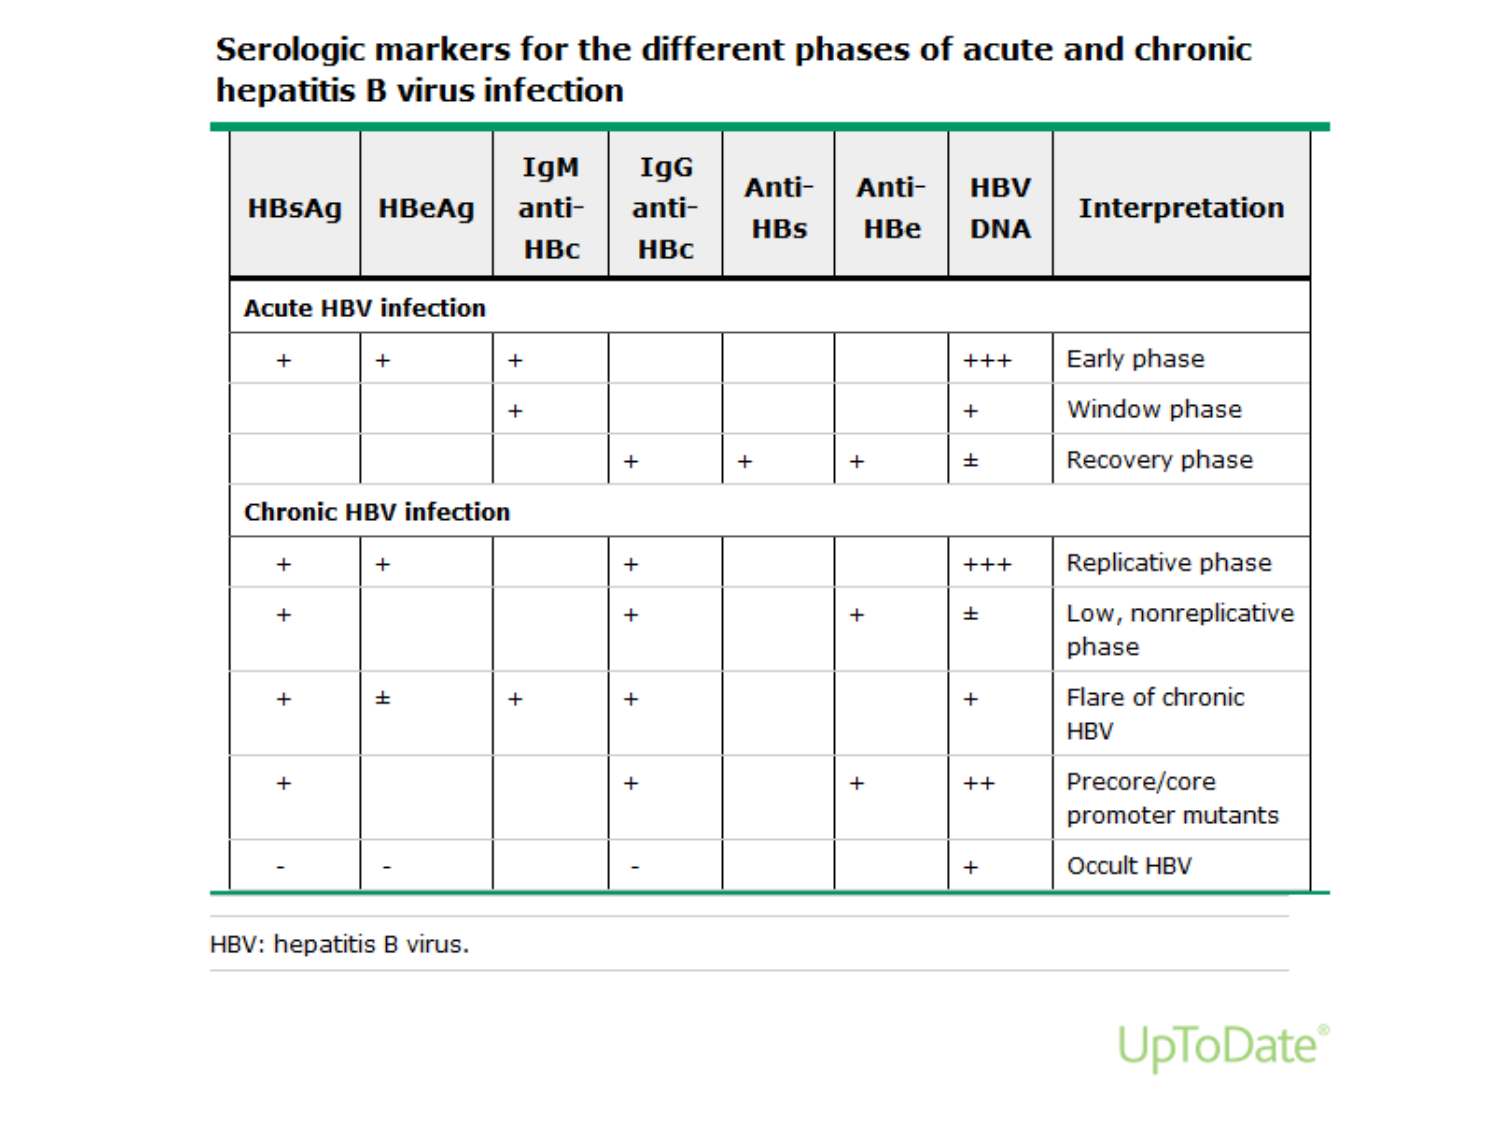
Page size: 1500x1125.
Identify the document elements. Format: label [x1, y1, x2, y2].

picture [162, 0, 1338, 1084]
